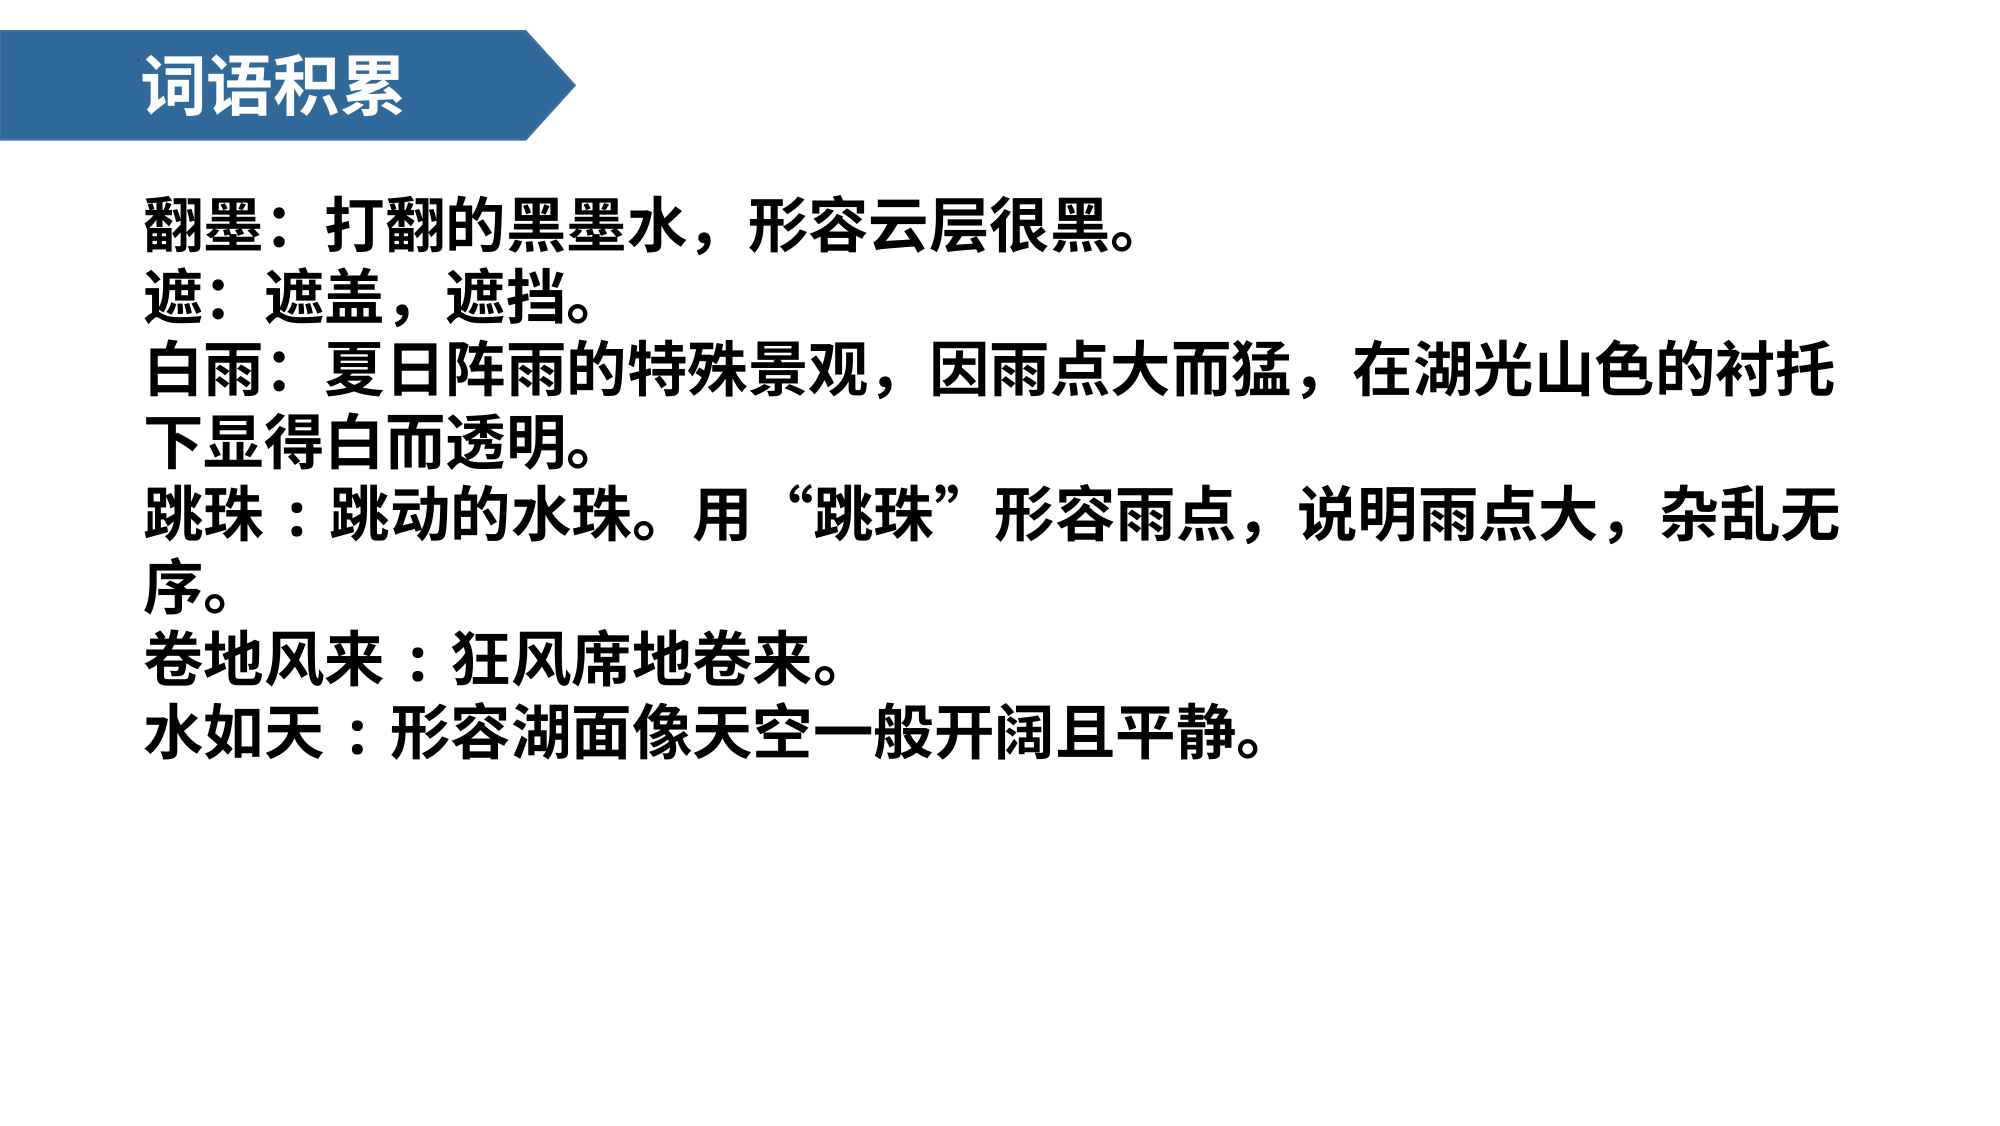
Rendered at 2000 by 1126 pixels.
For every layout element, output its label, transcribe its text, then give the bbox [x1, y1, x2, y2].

text_box 翻墨：打翻的黑墨水，形容云层很黑。 遮：遮盖，遮挡。 白雨：夏日阵雨的特殊景观，因雨点大而猛，在湖光山色的衬托下显得白而透明。 跳珠:跳动的水珠。用“跳珠”形容雨点，说明雨点大，杂乱无序。 卷地风来:狂风席地卷来。 水如天:形容湖面像天空一般开阔且平静。 [125, 177, 1903, 776]
text_box 词语积累 [66, 42, 481, 125]
